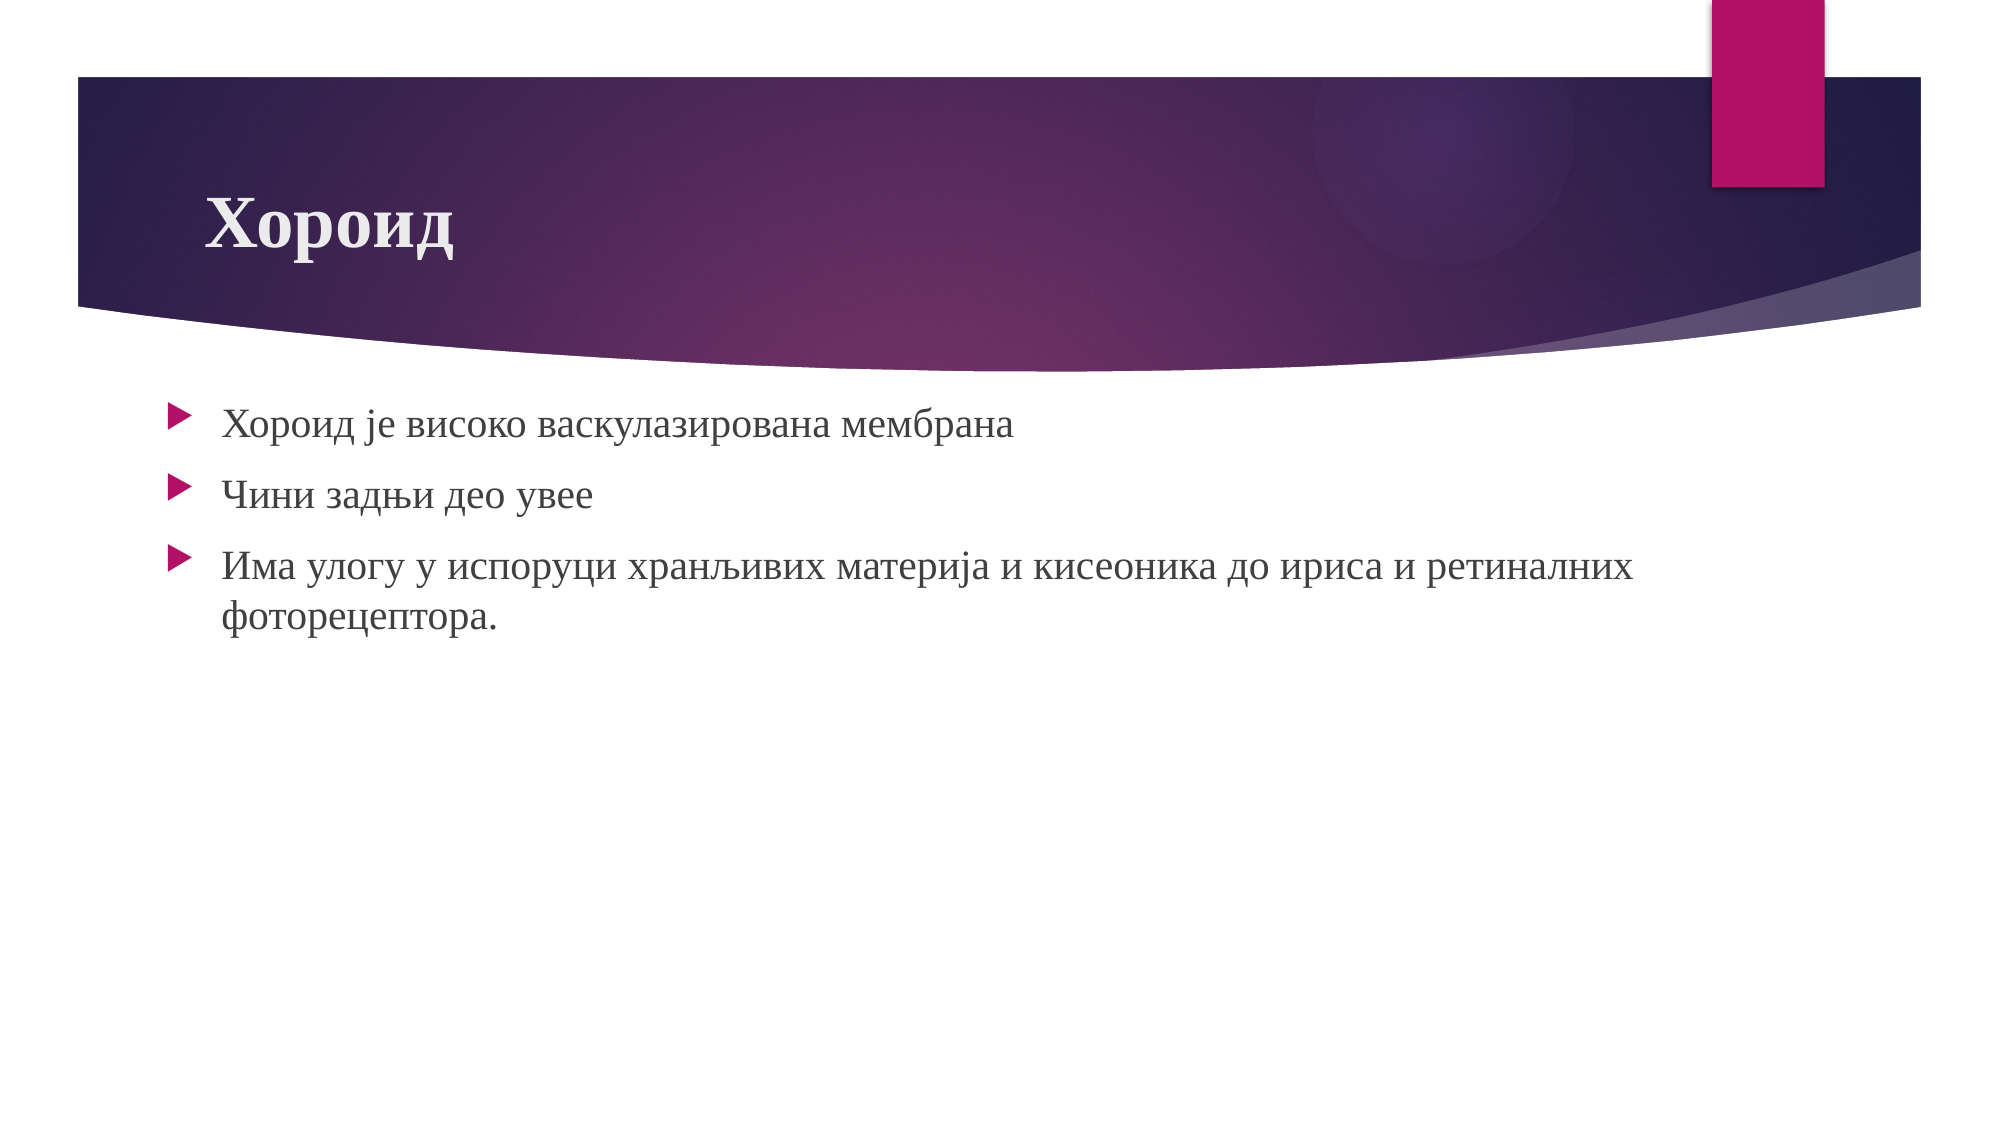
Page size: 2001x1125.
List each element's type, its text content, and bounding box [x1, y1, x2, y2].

list Хороид је високо васкулазирована мембрана Чини задњи део увее Има улогу у испоруци хранљивих материја и кисеоника до ириса и ретиналних фоторецептора. [149, 388, 1850, 950]
title Хороид [189, 159, 1627, 276]
